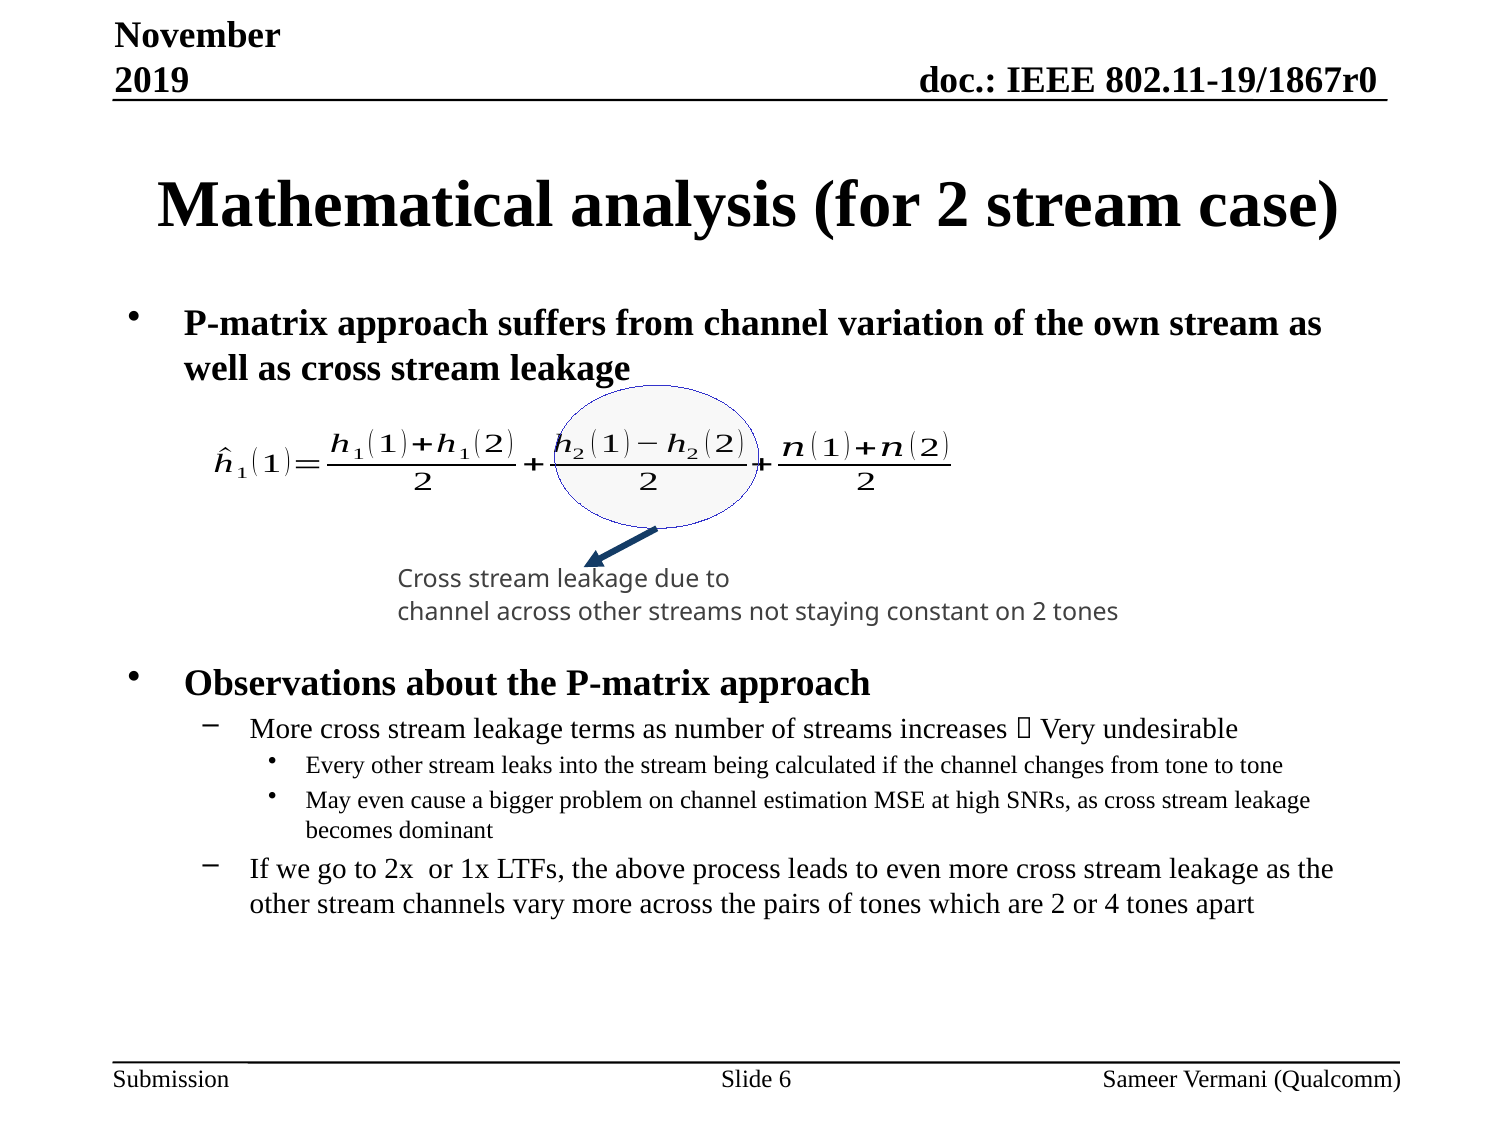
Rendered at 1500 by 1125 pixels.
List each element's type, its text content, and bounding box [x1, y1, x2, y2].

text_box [583, 528, 658, 568]
text_box [554, 385, 759, 529]
list P-matrix approach suffers from channel variation of the own stream as well as cross stream leakage Observations about the P-matrix approach More cross stream leakage terms as number of streams increases  Very undesirable Every other stream leaks into the stream being calculated if the channel changes from tone to tone May even cause a bigger problem on channel estimation MSE at high SNRs, as cross stream leakage becomes dominant If we go to 2x or 1x LTFs, the above process leads to even more cross stream leakage as the other stream channels vary more across the pairs of tones which are 2 or 4 tones apart [112, 290, 1388, 966]
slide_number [114, 54, 309, 101]
footer Sameer Vermani (Qualcomm) [1062, 1061, 1402, 1093]
slide_number Slide 6 [712, 1061, 800, 1093]
title Mathematical analysis (for 2 stream case) [112, 112, 1388, 288]
text_box Cross stream leakage due to channel across other streams not staying constant on 2 tones [382, 558, 1136, 634]
